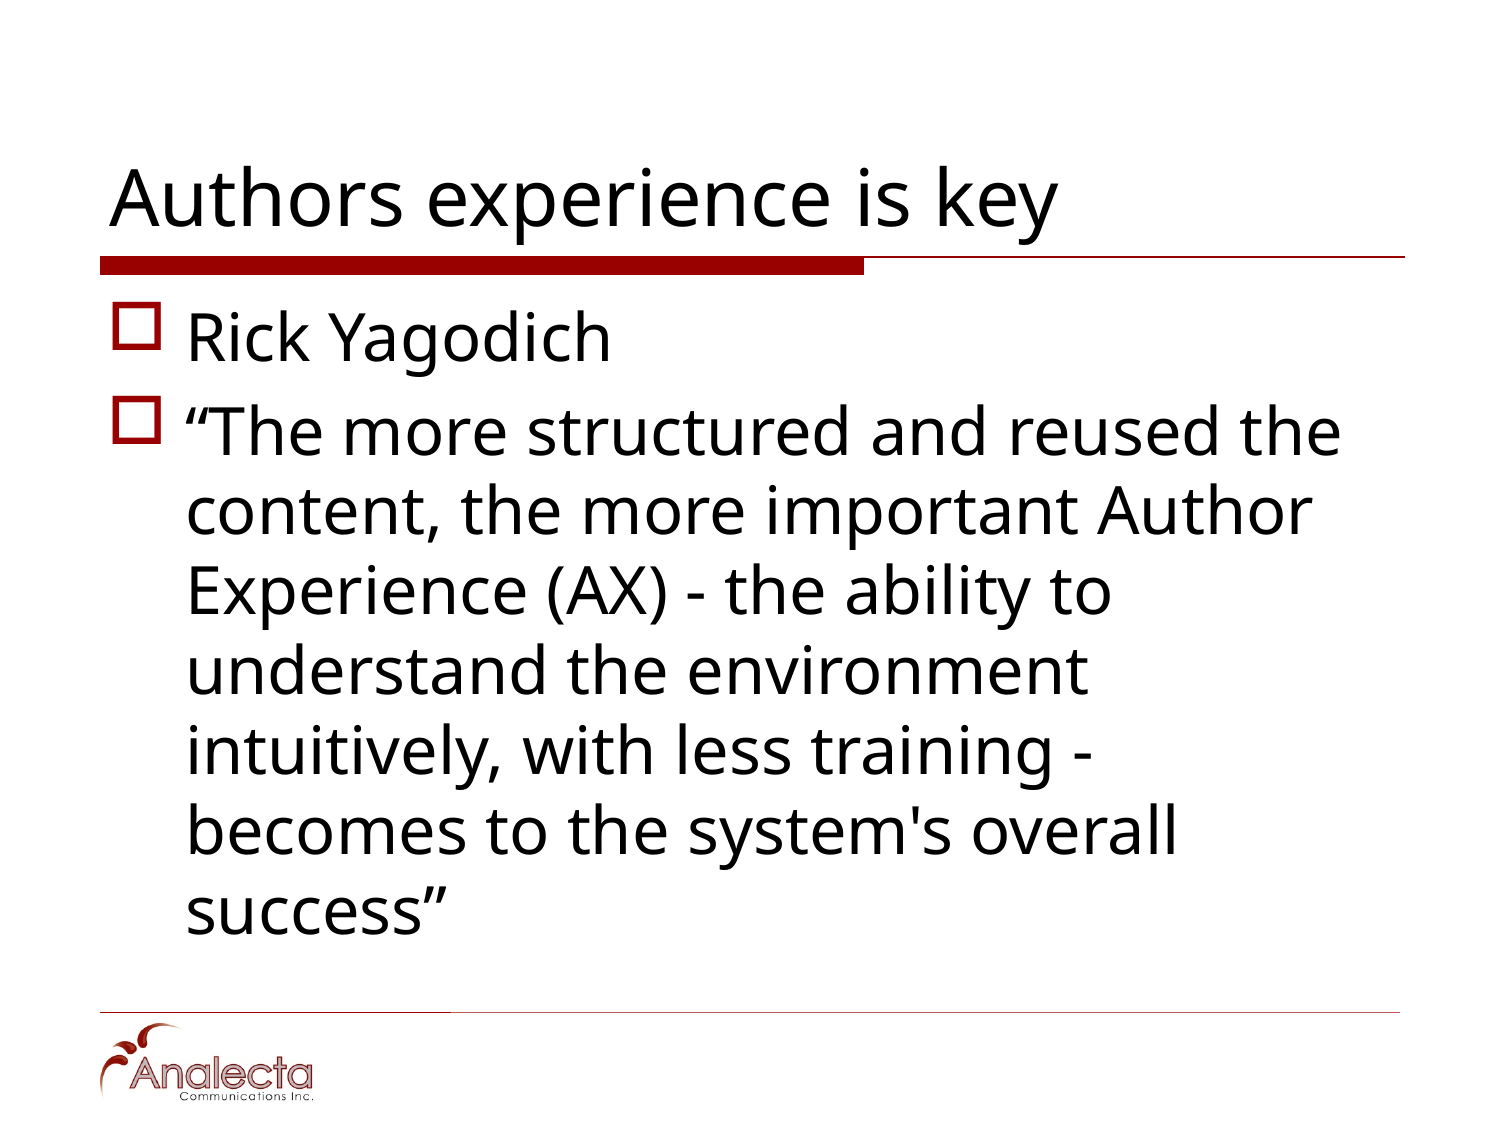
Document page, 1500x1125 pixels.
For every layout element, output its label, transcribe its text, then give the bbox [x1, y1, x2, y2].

list Rick Yagodich “The more structured and reused the content, the more important Author Experience (AX) - the ability to understand the environment intuitively, with less training - becomes to the system's overall success” [92, 287, 1406, 988]
title Authors experience is key [94, 50, 1407, 250]
picture [100, 1023, 313, 1101]
